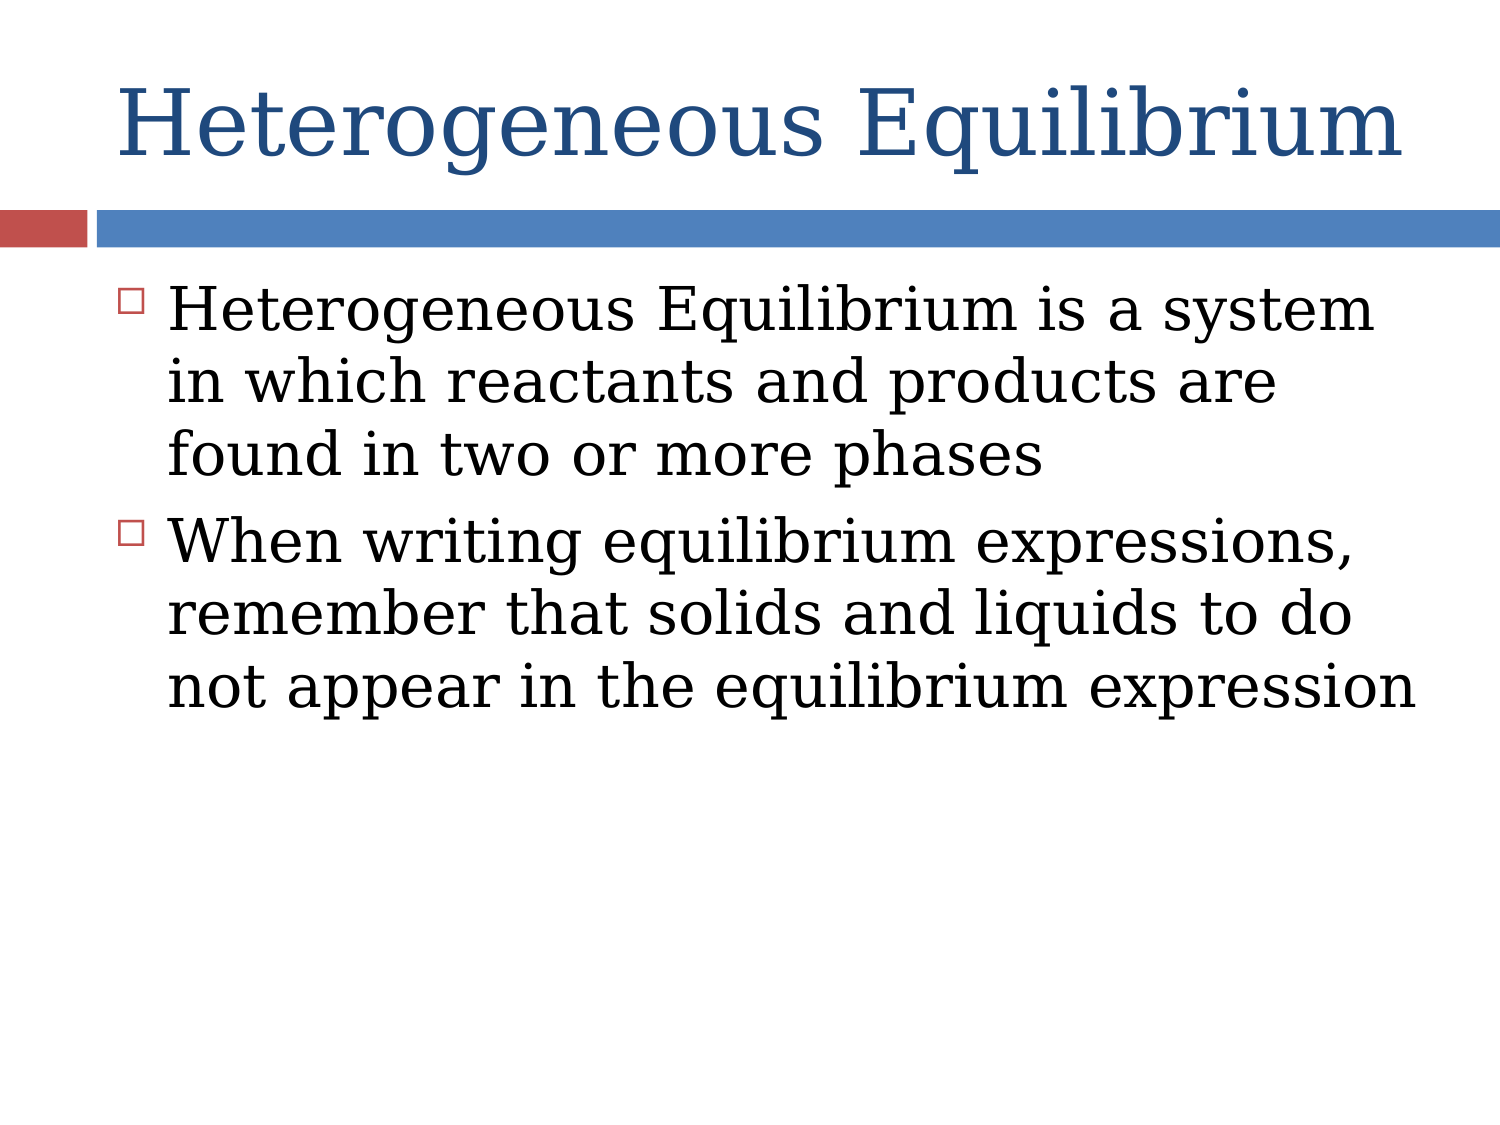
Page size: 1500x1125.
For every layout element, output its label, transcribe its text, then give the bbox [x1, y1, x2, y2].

title Heterogeneous Equilibrium [100, 37, 1438, 200]
list Heterogeneous Equilibrium is a system in which reactants and products are found in two or more phases When writing equilibrium expressions, remember that solids and liquids to do not appear in the equilibrium expression [100, 262, 1438, 1000]
